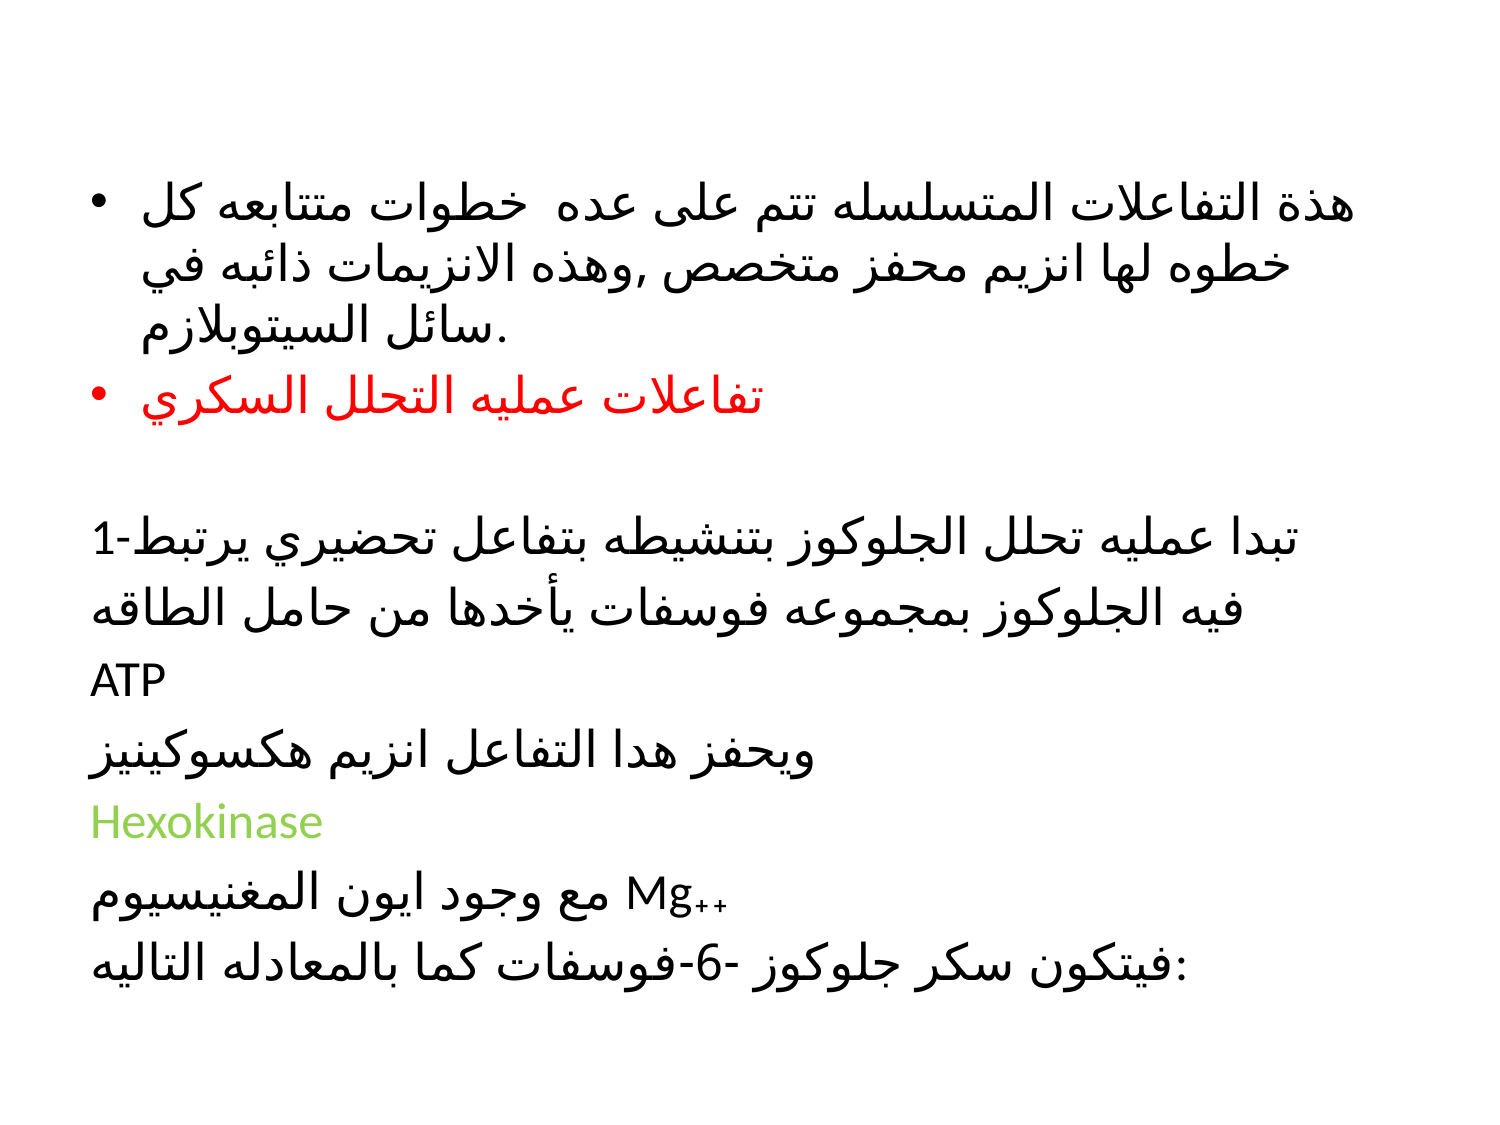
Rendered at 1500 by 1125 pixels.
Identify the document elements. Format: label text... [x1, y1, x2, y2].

list هذة التفاعلات المتسلسله تتم على عده خطوات متتابعه كل خطوه لها انزيم محفز متخصص ,وهذه الانزيمات ذائبه في سائل السيتوبلازم. تفاعلات عمليه التحلل السكري 1-تبدا عمليه تحلل الجلوكوز بتنشيطه بتفاعل تحضيري يرتبط فيه الجلوكوز بمجموعه فوسفات يأخدها من حامل الطاقه ATP ويحفز هدا التفاعل انزيم هكسوكينيز Hexokinase مع وجود ايون المغنيسيوم Mg₊₊ فيتكون سكر جلوكوز -6-فوسفات كما بالمعادله التاليه: [75, 162, 1425, 1005]
